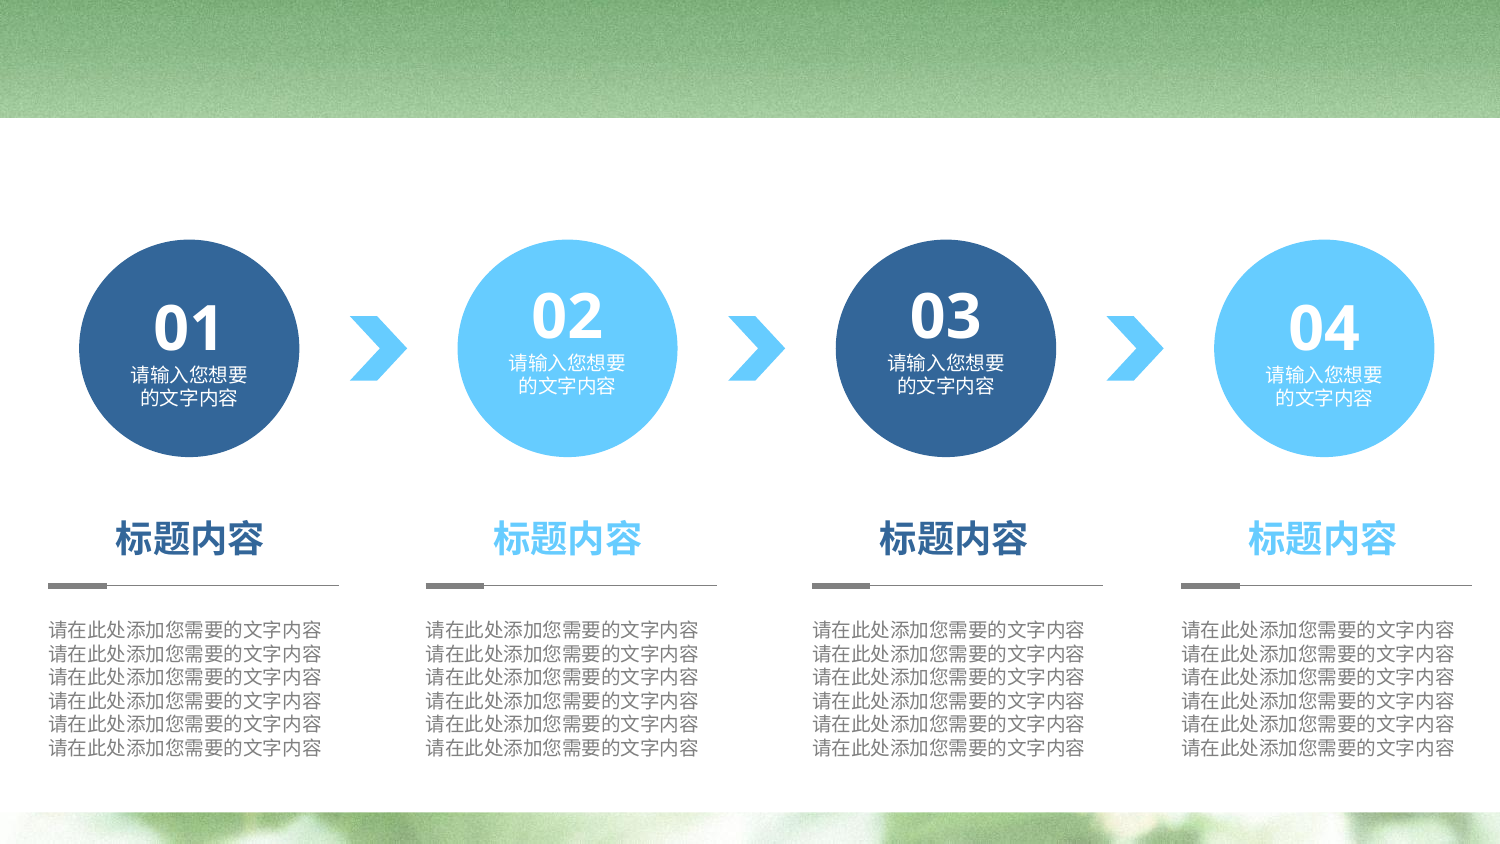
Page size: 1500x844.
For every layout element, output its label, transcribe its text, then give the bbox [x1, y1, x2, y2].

picture [0, 0, 1500, 118]
text_box 标题内容 [1174, 507, 1473, 568]
text_box 02 请输入您想要的文字内容 [457, 239, 678, 458]
text_box 03 请输入您想要的文字内容 [835, 239, 1057, 458]
text_box 请在此处添加您需要的文字内容请在此处添加您需要的文字内容请在此处添加您需要的文字内容请在此处添加您需要的文字内容 请在此处添加您需要的文字内容 请在此处添加您需要的文字内容 [425, 618, 717, 783]
picture [0, 813, 1500, 844]
text_box 标题内容 [41, 507, 339, 568]
text_box 请在此处添加您需要的文字内容请在此处添加您需要的文字内容请在此处添加您需要的文字内容请在此处添加您需要的文字内容 请在此处添加您需要的文字内容 请在此处添加您需要的文字内容 [48, 618, 339, 830]
text_box 04 请输入您想要的文字内容 [1214, 239, 1435, 458]
text_box 标题内容 [805, 507, 1103, 568]
text_box 请在此处添加您需要的文字内容请在此处添加您需要的文字内容请在此处添加您需要的文字内容请在此处添加您需要的文字内容 请在此处添加您需要的文字内容 请在此处添加您需要的文字内容 [1181, 618, 1473, 783]
text_box [349, 316, 408, 381]
text_box [1106, 316, 1164, 381]
text_box 请在此处添加您需要的文字内容请在此处添加您需要的文字内容请在此处添加您需要的文字内容请在此处添加您需要的文字内容 请在此处添加您需要的文字内容 请在此处添加您需要的文字内容 [812, 618, 1103, 783]
text_box [728, 316, 786, 381]
text_box 01 请输入您想要的文字内容 [79, 239, 300, 458]
text_box 标题内容 [419, 507, 717, 568]
